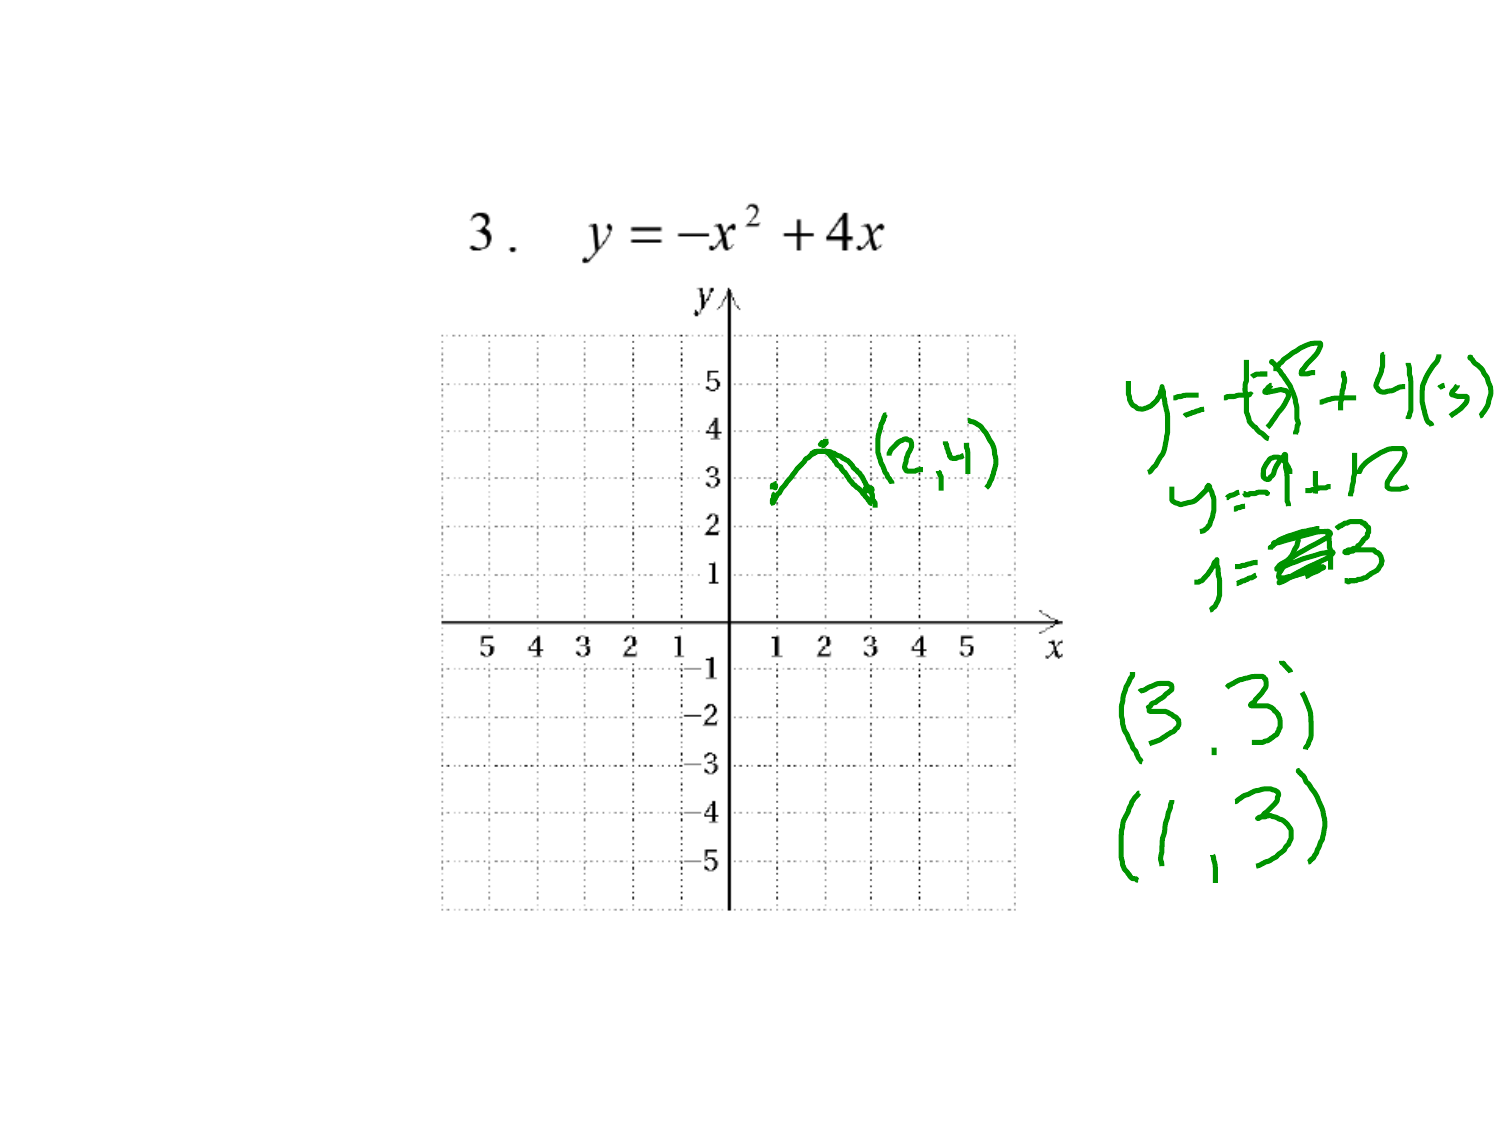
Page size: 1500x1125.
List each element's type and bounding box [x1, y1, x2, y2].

text_box [1226, 491, 1240, 499]
text_box [1244, 359, 1270, 440]
text_box [1469, 356, 1492, 417]
text_box [1349, 452, 1356, 497]
text_box [1120, 672, 1143, 763]
text_box [1233, 505, 1246, 510]
text_box [1183, 408, 1205, 417]
text_box [1173, 394, 1199, 399]
text_box [1280, 660, 1292, 673]
text_box [1138, 682, 1173, 710]
text_box [1301, 692, 1312, 750]
text_box [772, 451, 876, 508]
text_box [1269, 538, 1300, 559]
text_box [1194, 558, 1221, 611]
text_box [1341, 372, 1346, 397]
text_box [1449, 385, 1468, 417]
text_box [1147, 709, 1180, 745]
picture [387, 185, 1113, 940]
text_box [1314, 471, 1318, 488]
text_box [1375, 353, 1406, 393]
text_box [1297, 769, 1326, 863]
text_box [1263, 384, 1285, 428]
text_box [1171, 484, 1215, 533]
text_box [1421, 354, 1440, 427]
text_box [1211, 854, 1217, 883]
text_box [1223, 394, 1245, 399]
text_box [1277, 342, 1322, 375]
text_box [1235, 561, 1258, 568]
text_box [1236, 574, 1257, 585]
text_box [1335, 520, 1383, 583]
text_box [1305, 485, 1331, 492]
text_box [1243, 491, 1269, 496]
text_box [1407, 362, 1412, 420]
text_box [1127, 381, 1169, 474]
text_box [1319, 397, 1357, 403]
text_box [1251, 373, 1268, 378]
text_box [1235, 788, 1293, 867]
text_box [1159, 800, 1173, 867]
text_box [1262, 453, 1291, 507]
text_box [1272, 527, 1334, 584]
text_box [1120, 792, 1140, 881]
text_box [1327, 537, 1332, 551]
text_box [1277, 563, 1305, 579]
text_box [1226, 675, 1281, 744]
text_box [1339, 400, 1343, 411]
text_box [1270, 361, 1300, 435]
text_box [1358, 447, 1409, 490]
